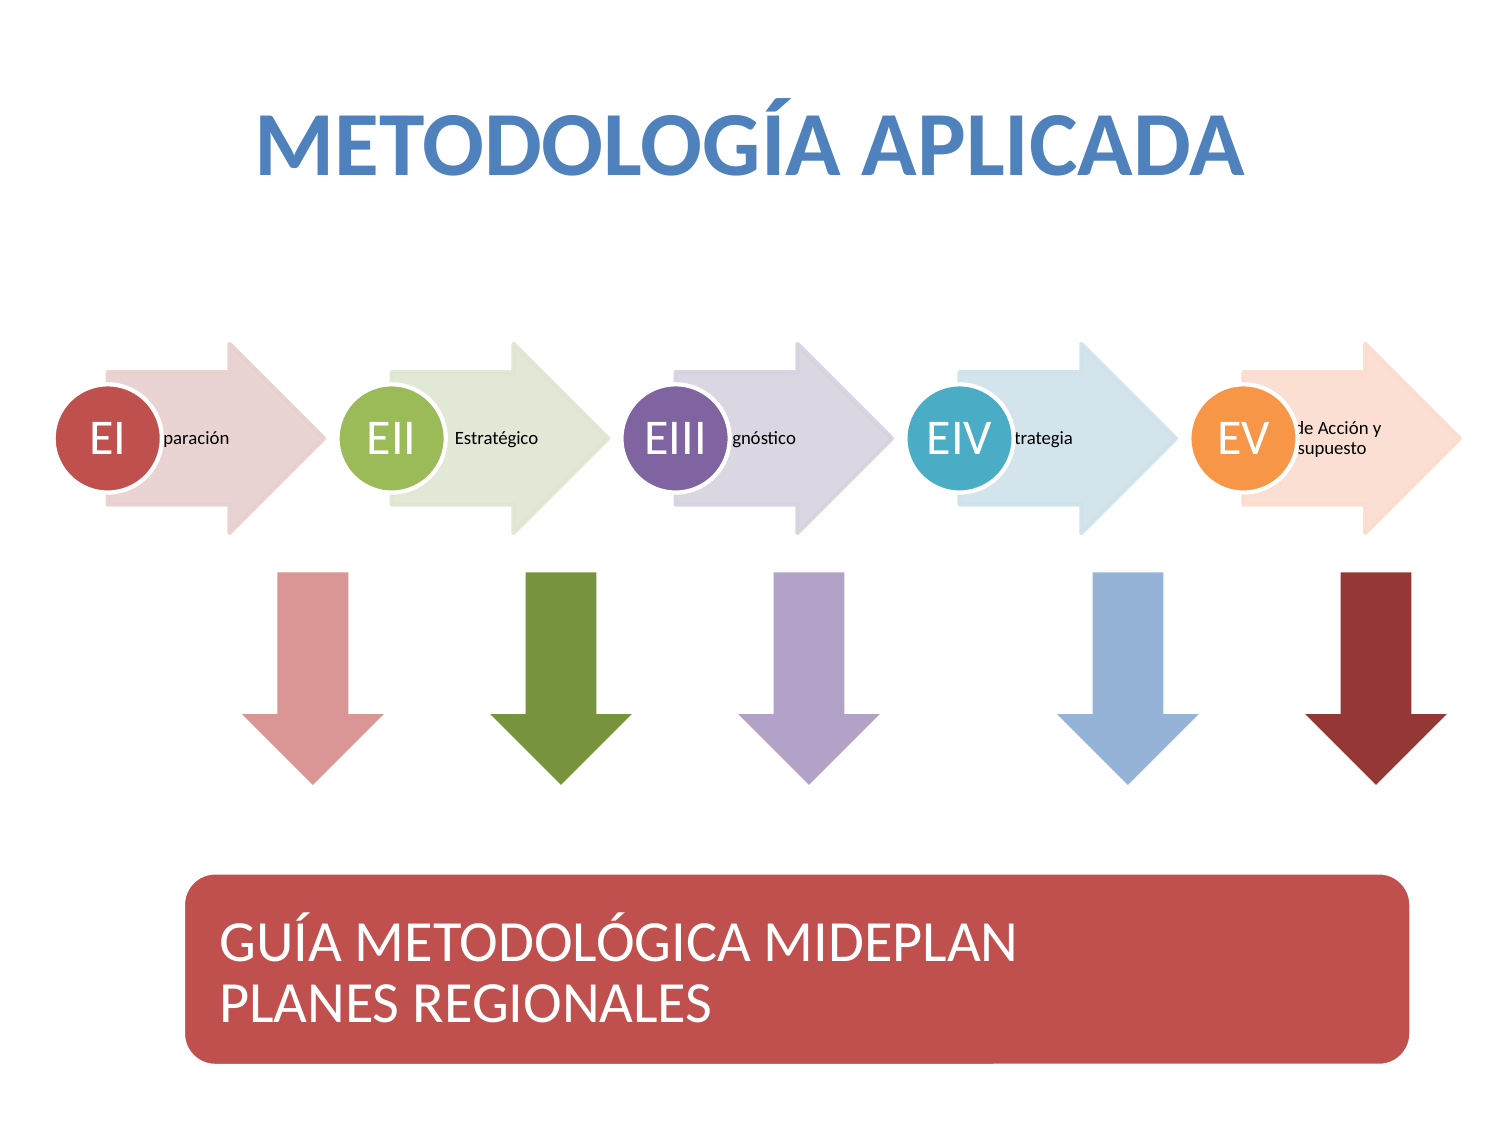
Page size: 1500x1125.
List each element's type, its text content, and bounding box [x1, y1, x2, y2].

text_box [240, 630, 386, 788]
text_box [736, 630, 882, 788]
text_box [1303, 630, 1449, 788]
text_box [488, 630, 634, 788]
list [52, 255, 1461, 622]
text_box [1055, 630, 1201, 788]
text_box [182, 869, 1412, 1067]
title Metodología Aplicada [75, 45, 1425, 233]
